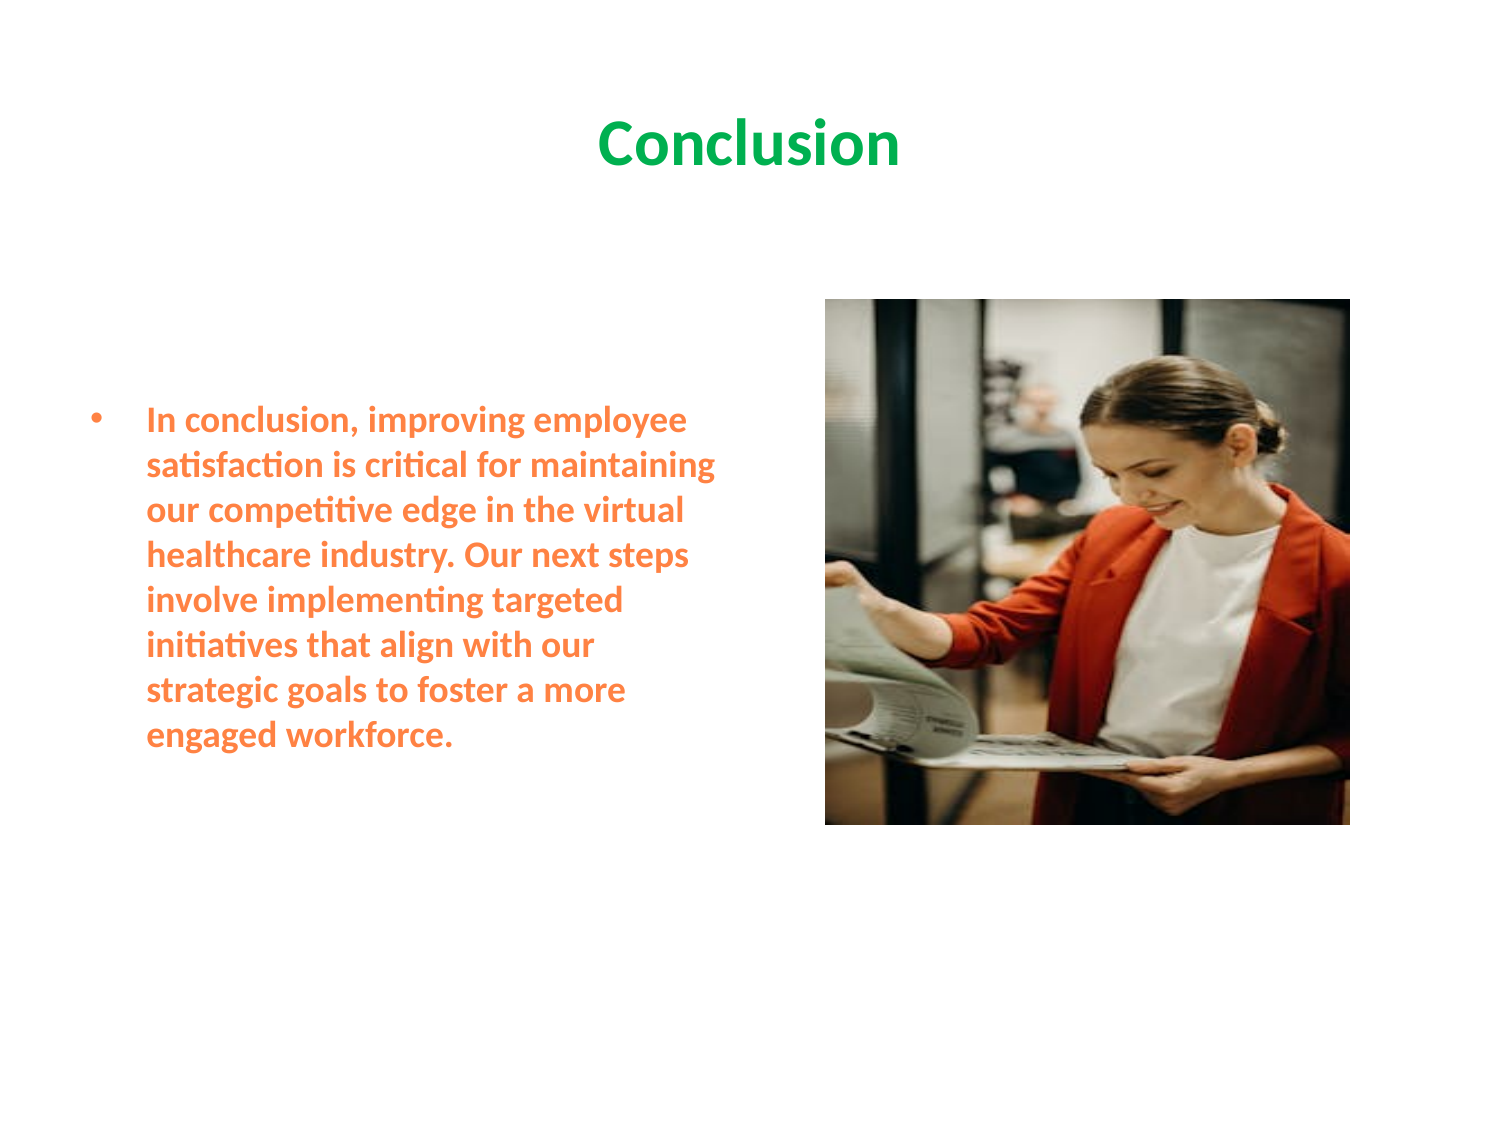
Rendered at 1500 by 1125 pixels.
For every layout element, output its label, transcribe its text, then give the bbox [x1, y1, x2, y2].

list In conclusion, improving employee satisfaction is critical for maintaining our competitive edge in the virtual healthcare industry. Our next steps involve implementing targeted initiatives that align with our strategic goals to foster a more engaged workforce. [75, 299, 750, 900]
title Conclusion [75, 45, 1425, 233]
picture [824, 299, 1351, 826]
